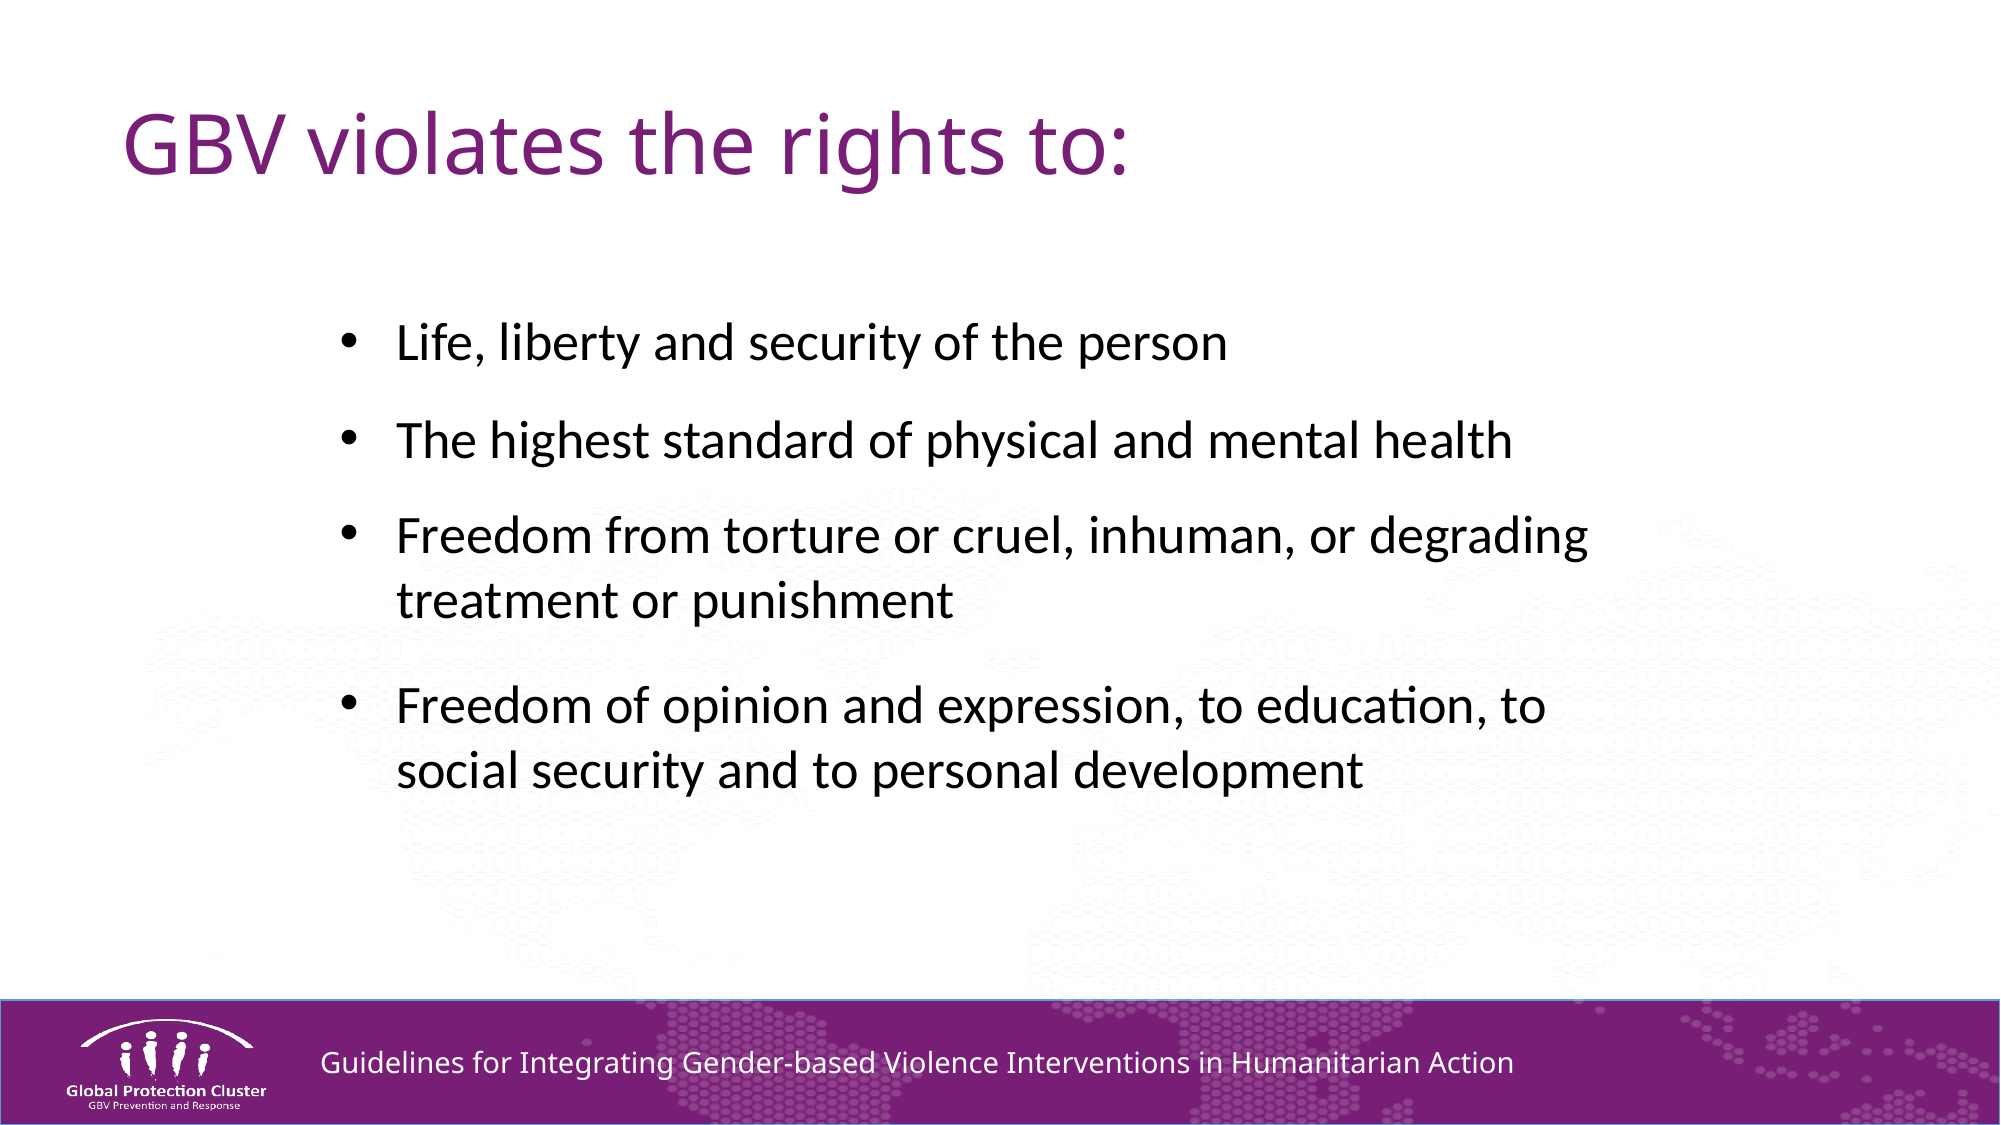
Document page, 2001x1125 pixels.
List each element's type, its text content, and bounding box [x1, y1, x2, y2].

title GBV violates the rights to: [106, 94, 1350, 228]
picture [56, 254, 2001, 1125]
text_box Life, liberty and security of the person The highest standard of physical and mental health Freedom from torture or cruel, inhuman, or degrading treatment or punishment Freedom of opinion and expression, to education, to social security and to personal development [324, 306, 1675, 960]
